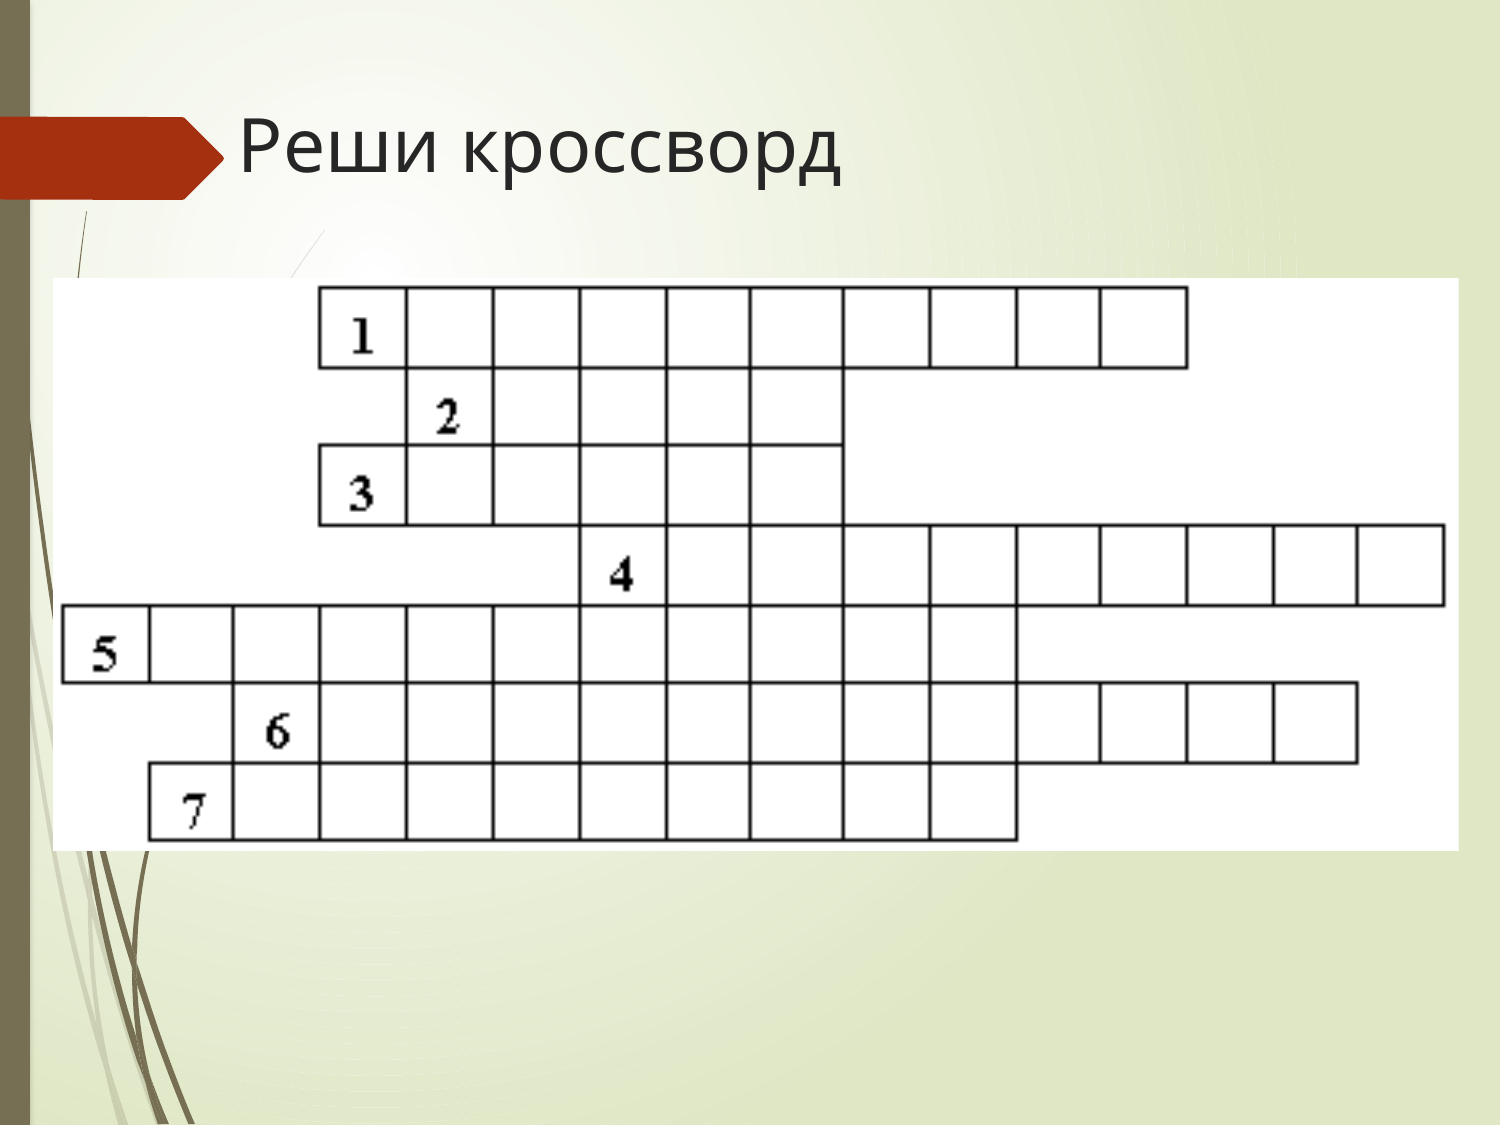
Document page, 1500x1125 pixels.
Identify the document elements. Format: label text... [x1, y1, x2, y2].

picture [52, 278, 1459, 851]
title Реши кроссворд [222, 90, 1459, 244]
